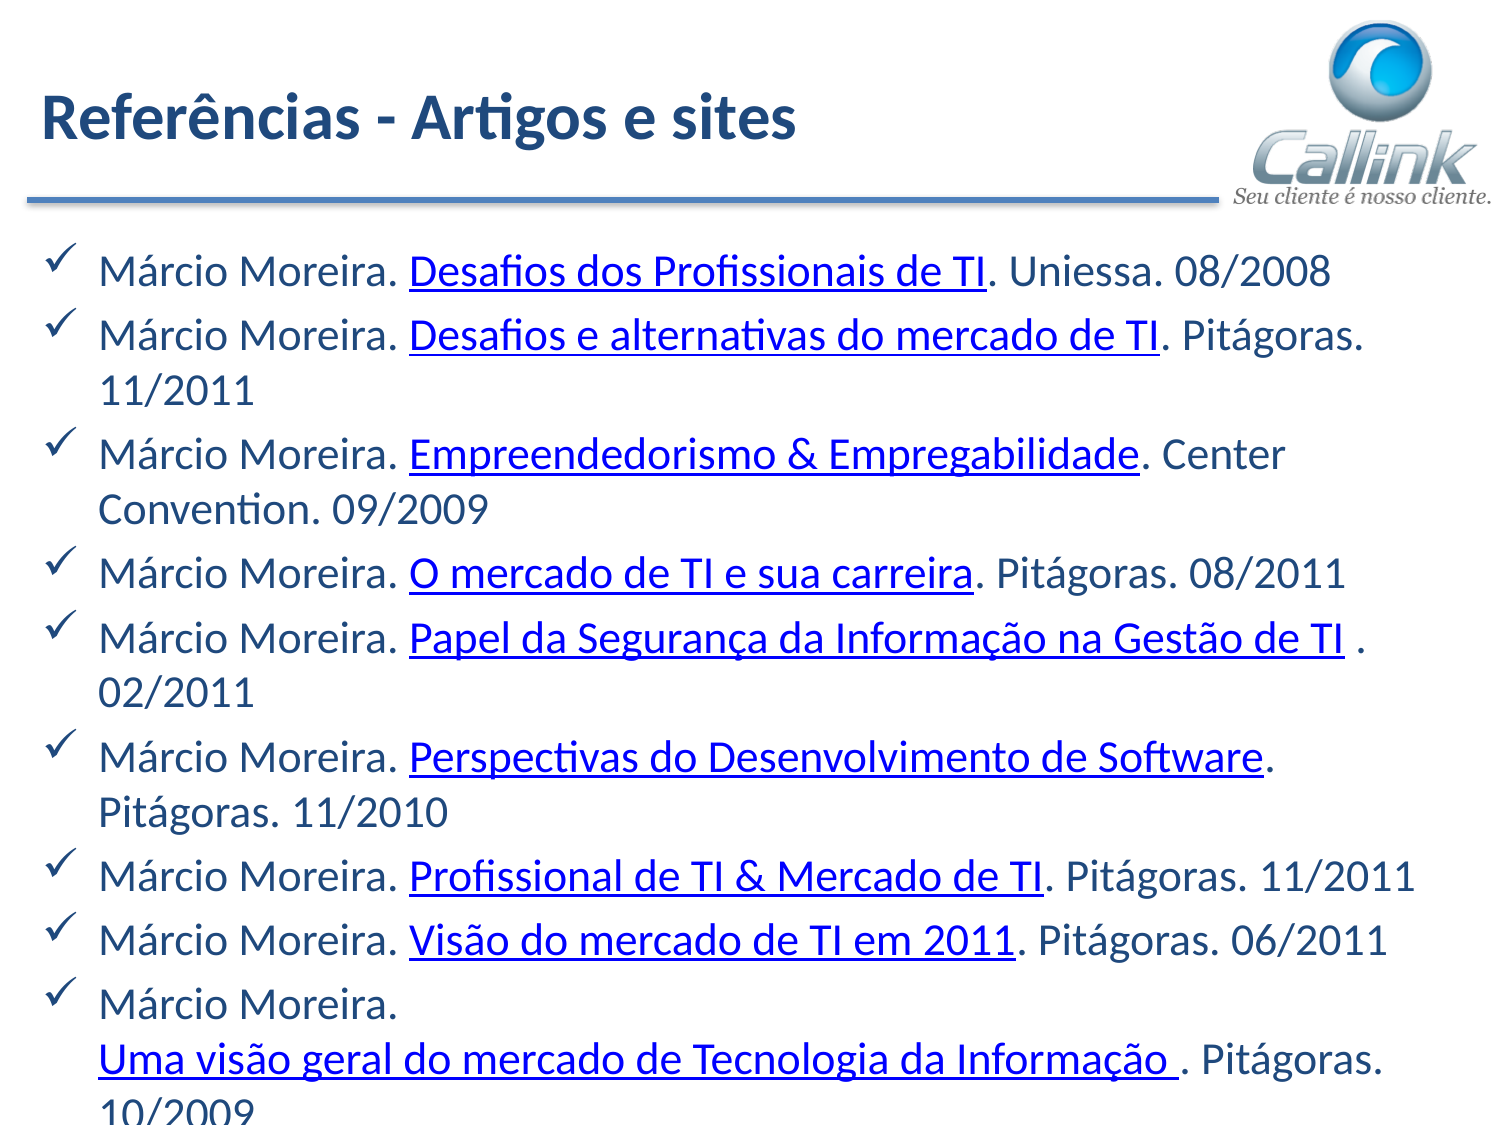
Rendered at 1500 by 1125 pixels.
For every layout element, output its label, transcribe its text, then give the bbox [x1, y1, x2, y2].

list Márcio Moreira. Desafios dos Profissionais de TI. Uniessa. 08/2008 Márcio Moreira. Desafios e alternativas do mercado de TI. Pitágoras. 11/2011 Márcio Moreira. Empreendedorismo & Empregabilidade. Center Convention. 09/2009 Márcio Moreira. O mercado de TI e sua carreira. Pitágoras. 08/2011 Márcio Moreira. Papel da Segurança da Informação na Gestão de TI . 02/2011 Márcio Moreira. Perspectivas do Desenvolvimento de Software. Pitágoras. 11/2010 Márcio Moreira. Profissional de TI & Mercado de TI. Pitágoras. 11/2011 Márcio Moreira. Visão do mercado de TI em 2011. Pitágoras. 06/2011 Márcio Moreira. Uma visão geral do mercado de Tecnologia da Informação . Pitágoras. 10/2009 [27, 233, 1473, 1103]
picture [1228, 19, 1497, 207]
title Referências - Artigos e sites [27, 26, 1219, 200]
